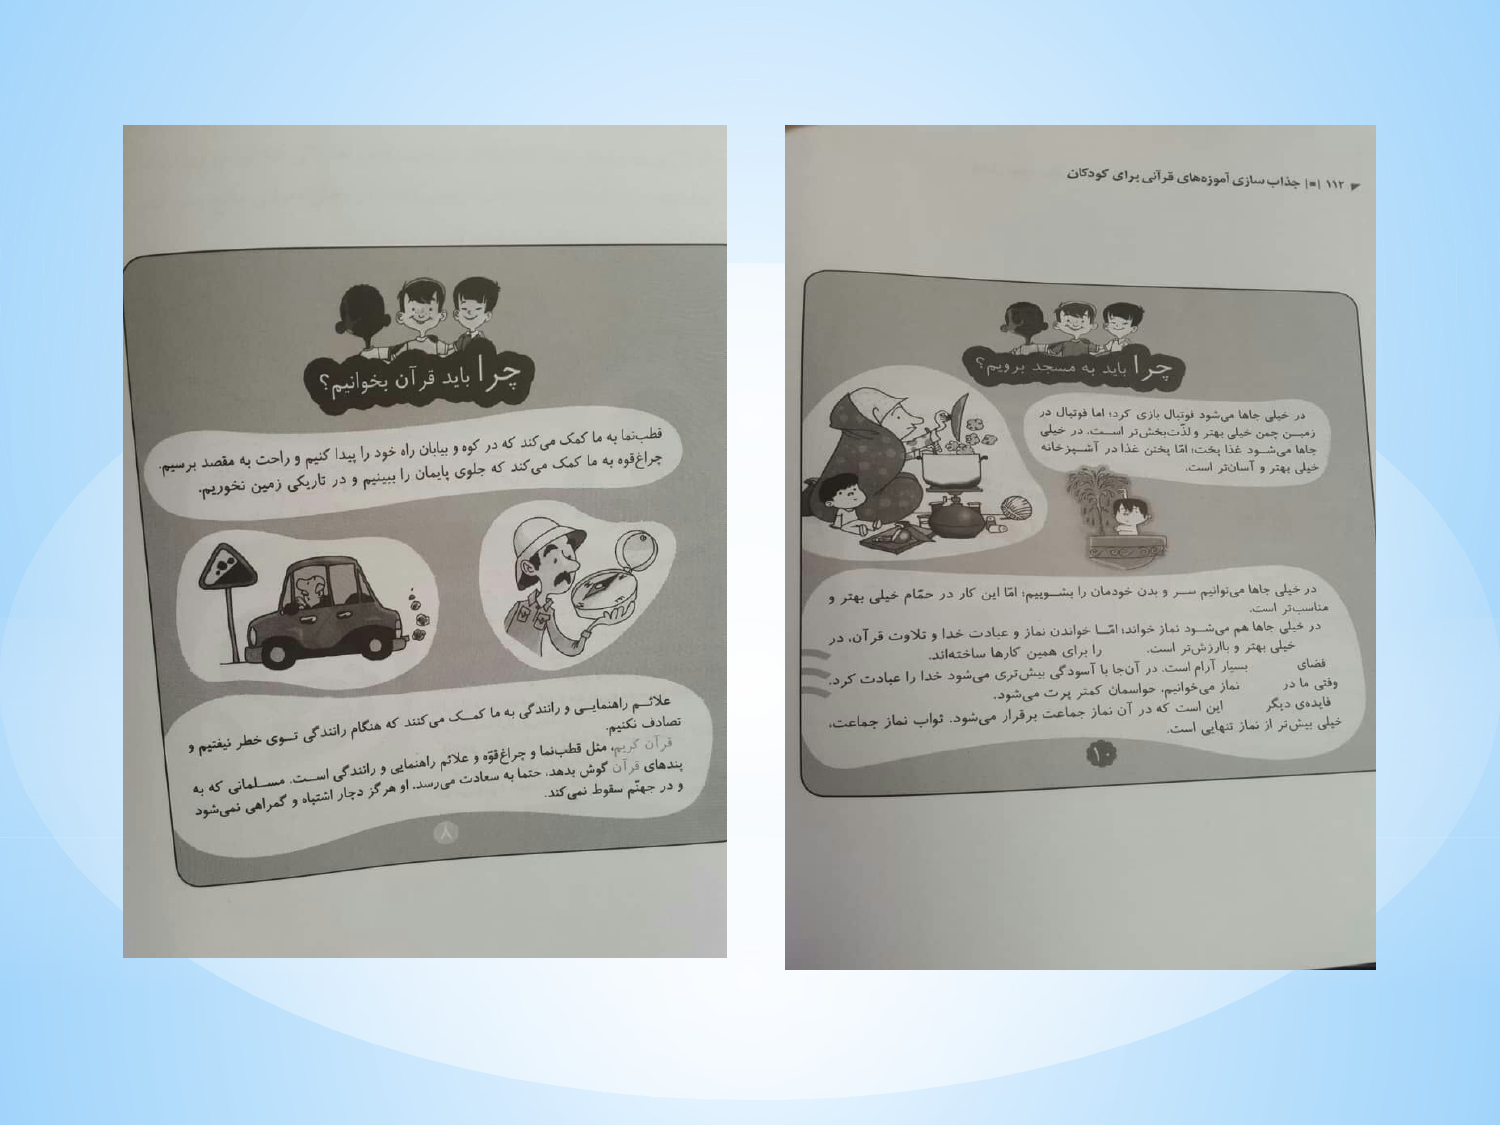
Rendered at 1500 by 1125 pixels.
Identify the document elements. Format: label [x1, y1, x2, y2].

list [785, 125, 1377, 970]
list [123, 125, 727, 958]
